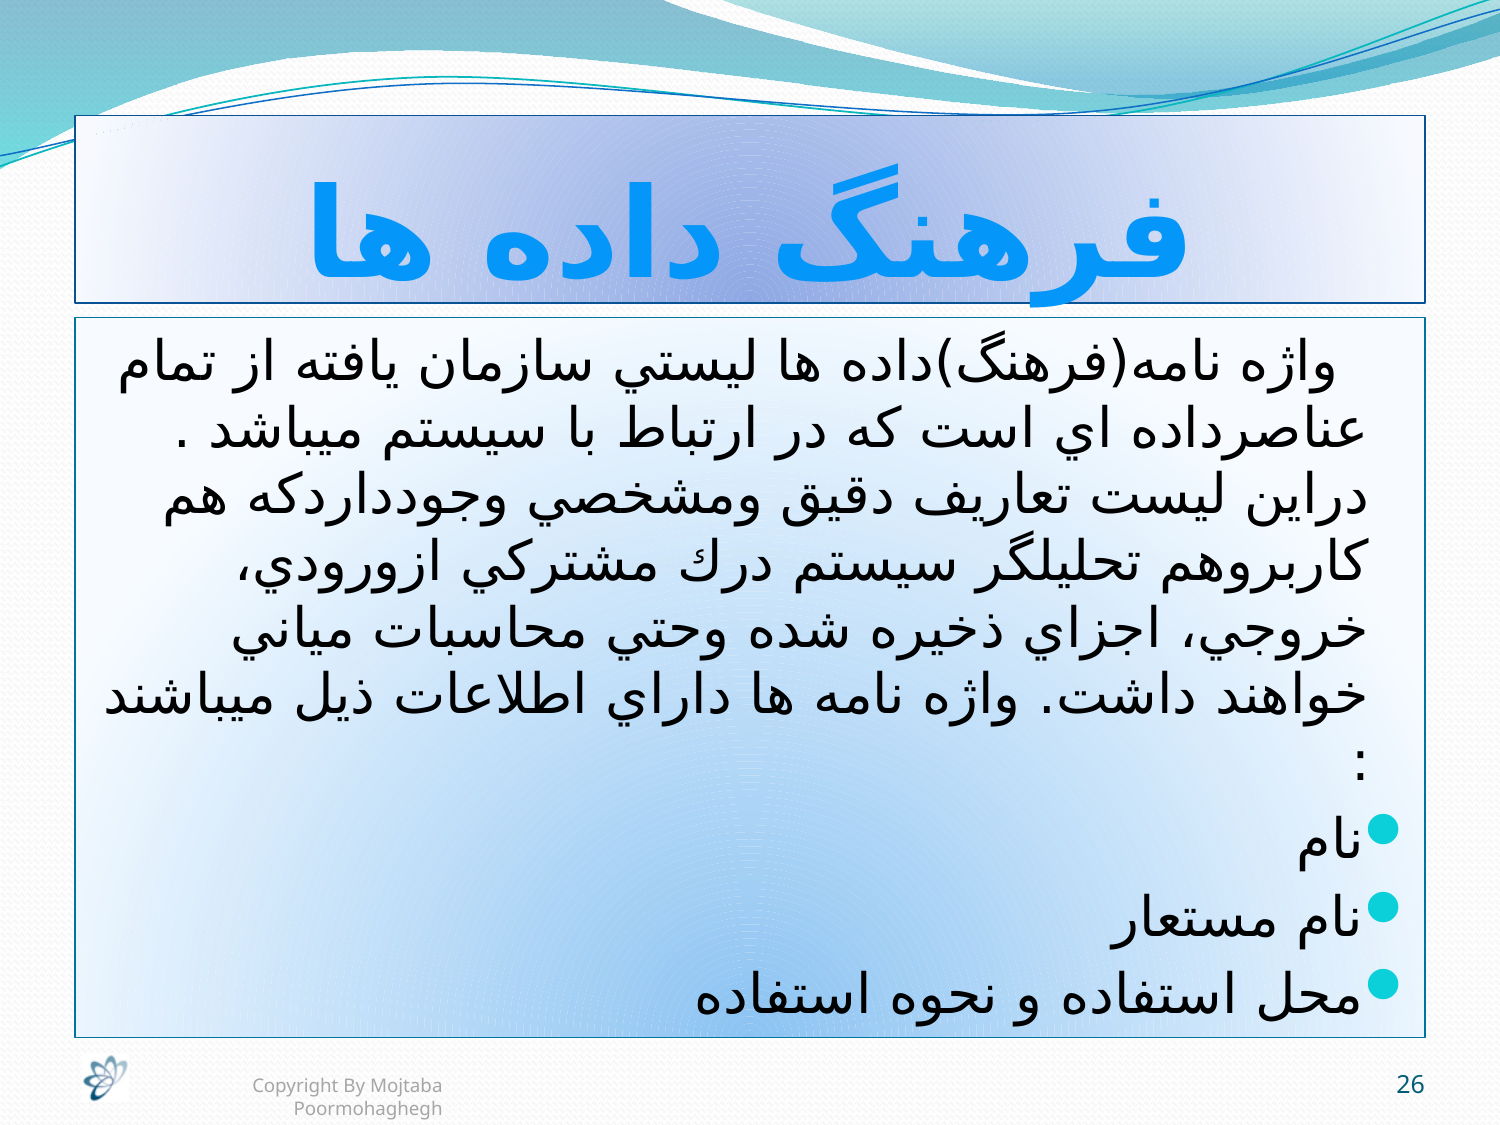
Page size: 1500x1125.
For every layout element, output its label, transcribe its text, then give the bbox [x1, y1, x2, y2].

list واژه نامه(فرهنگ)داده ها ليستي سازمان يافته از تمام عناصرداده اي است كه در ارتباط با سيستم ميباشد . دراين ليست تعاريف دقيق ومشخصي وجودداردكه هم كاربروهم تحليلگر سيستم درك مشتركي ازورودي، خروجي، اجزاي ذخيره شده وحتي محاسبات مياني خواهند داشت. واژه نامه ها داراي اطلاعات ذيل ميباشند : نام نام مستعار محل استفاده و نحوه استفاده [74, 317, 1426, 1038]
title فرهنگ داده ها [74, 115, 1426, 304]
text_box Copyright By Mojtaba Poormohaghegh [105, 1066, 457, 1125]
picture [81, 1054, 130, 1102]
slide_number 26 [1299, 1042, 1425, 1103]
